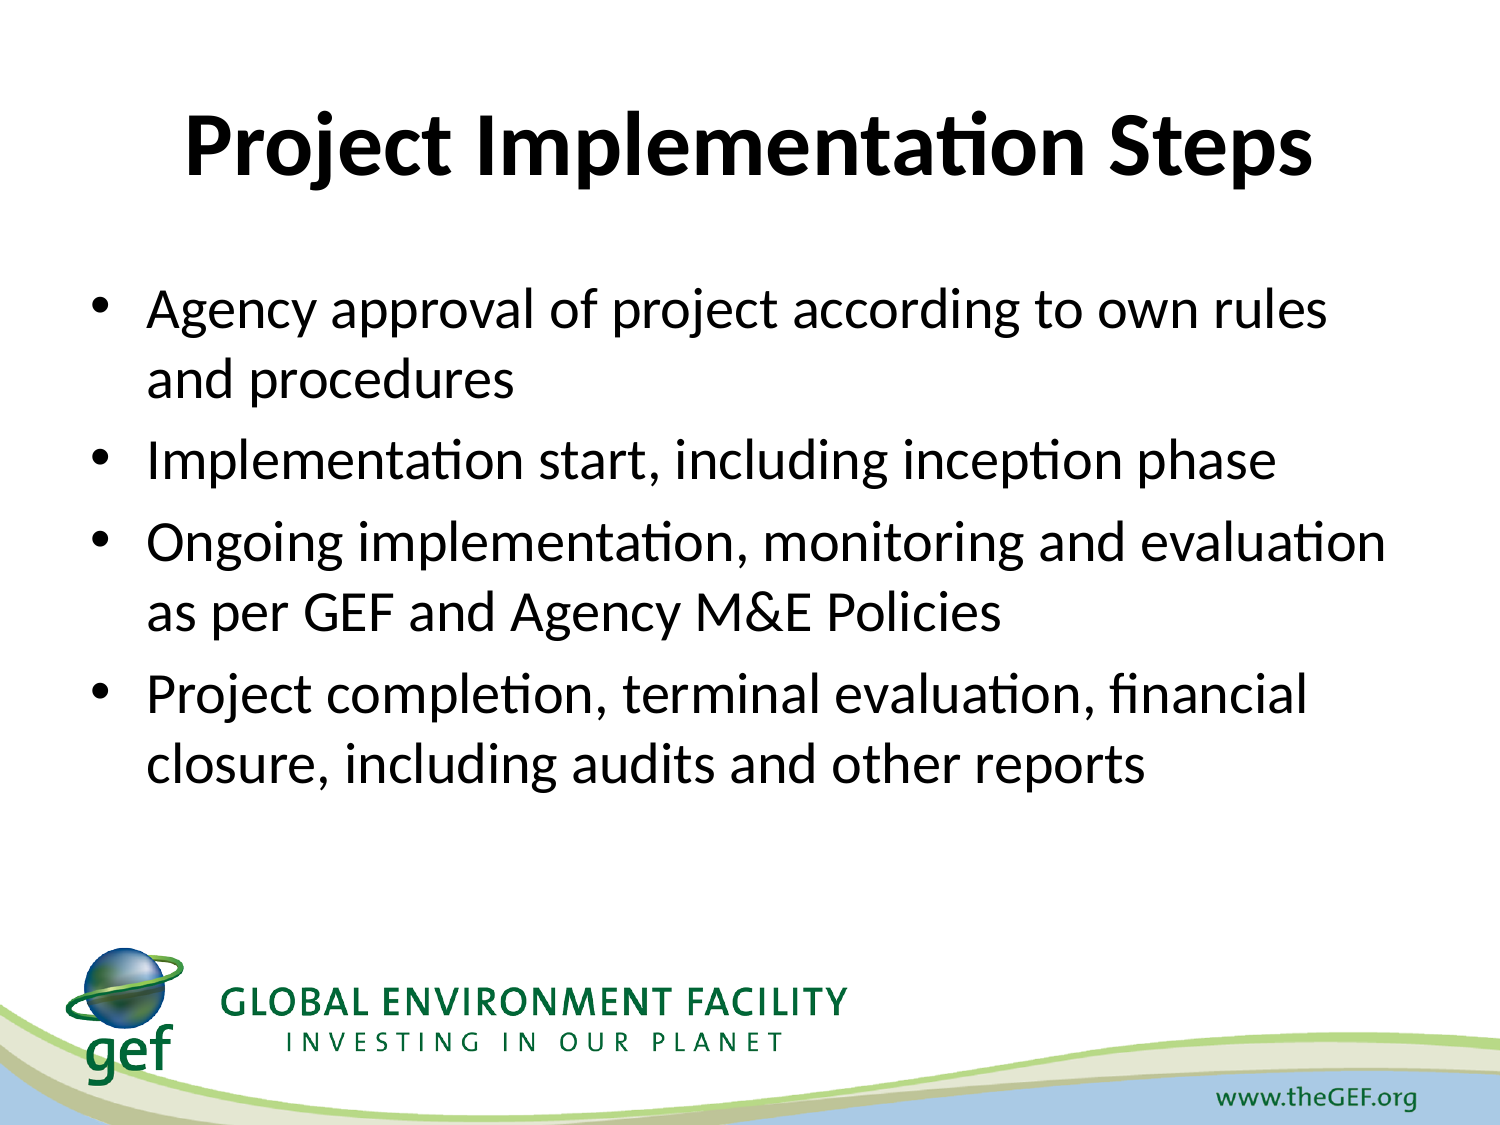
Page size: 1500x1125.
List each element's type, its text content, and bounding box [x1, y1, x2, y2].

picture [0, 920, 1500, 1125]
title Project Implementation Steps [74, 44, 1426, 233]
list Agency approval of project according to own rules and procedures Implementation start, including inception phase Ongoing implementation, monitoring and evaluation as per GEF and Agency M&E Policies Project completion, terminal evaluation, financial closure, including audits and other reports [74, 262, 1426, 1006]
